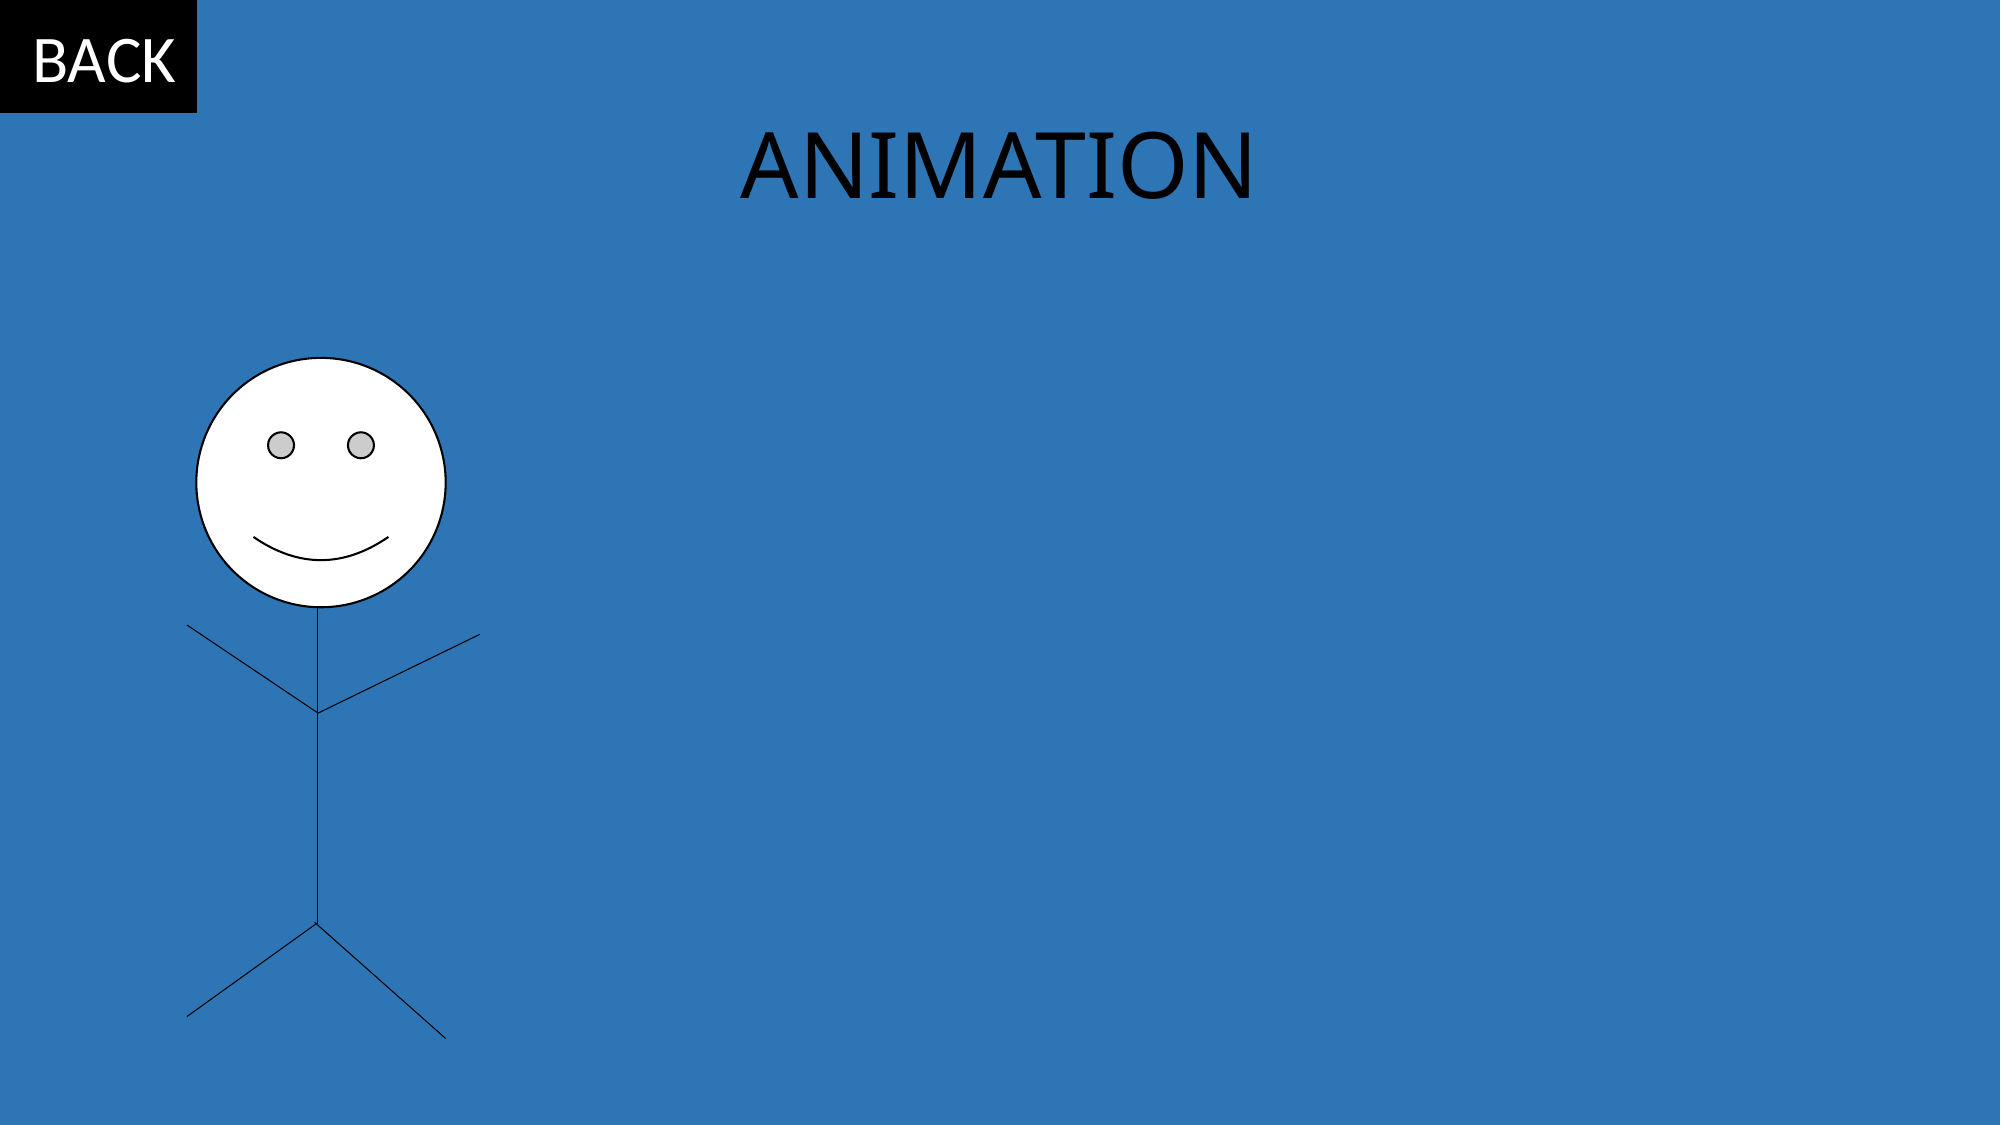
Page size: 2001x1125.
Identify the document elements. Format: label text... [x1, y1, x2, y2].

text_box ANIMATION [137, 59, 1863, 278]
text_box [0, 0, 2000, 1125]
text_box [0, 0, 197, 113]
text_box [186, 357, 480, 1039]
